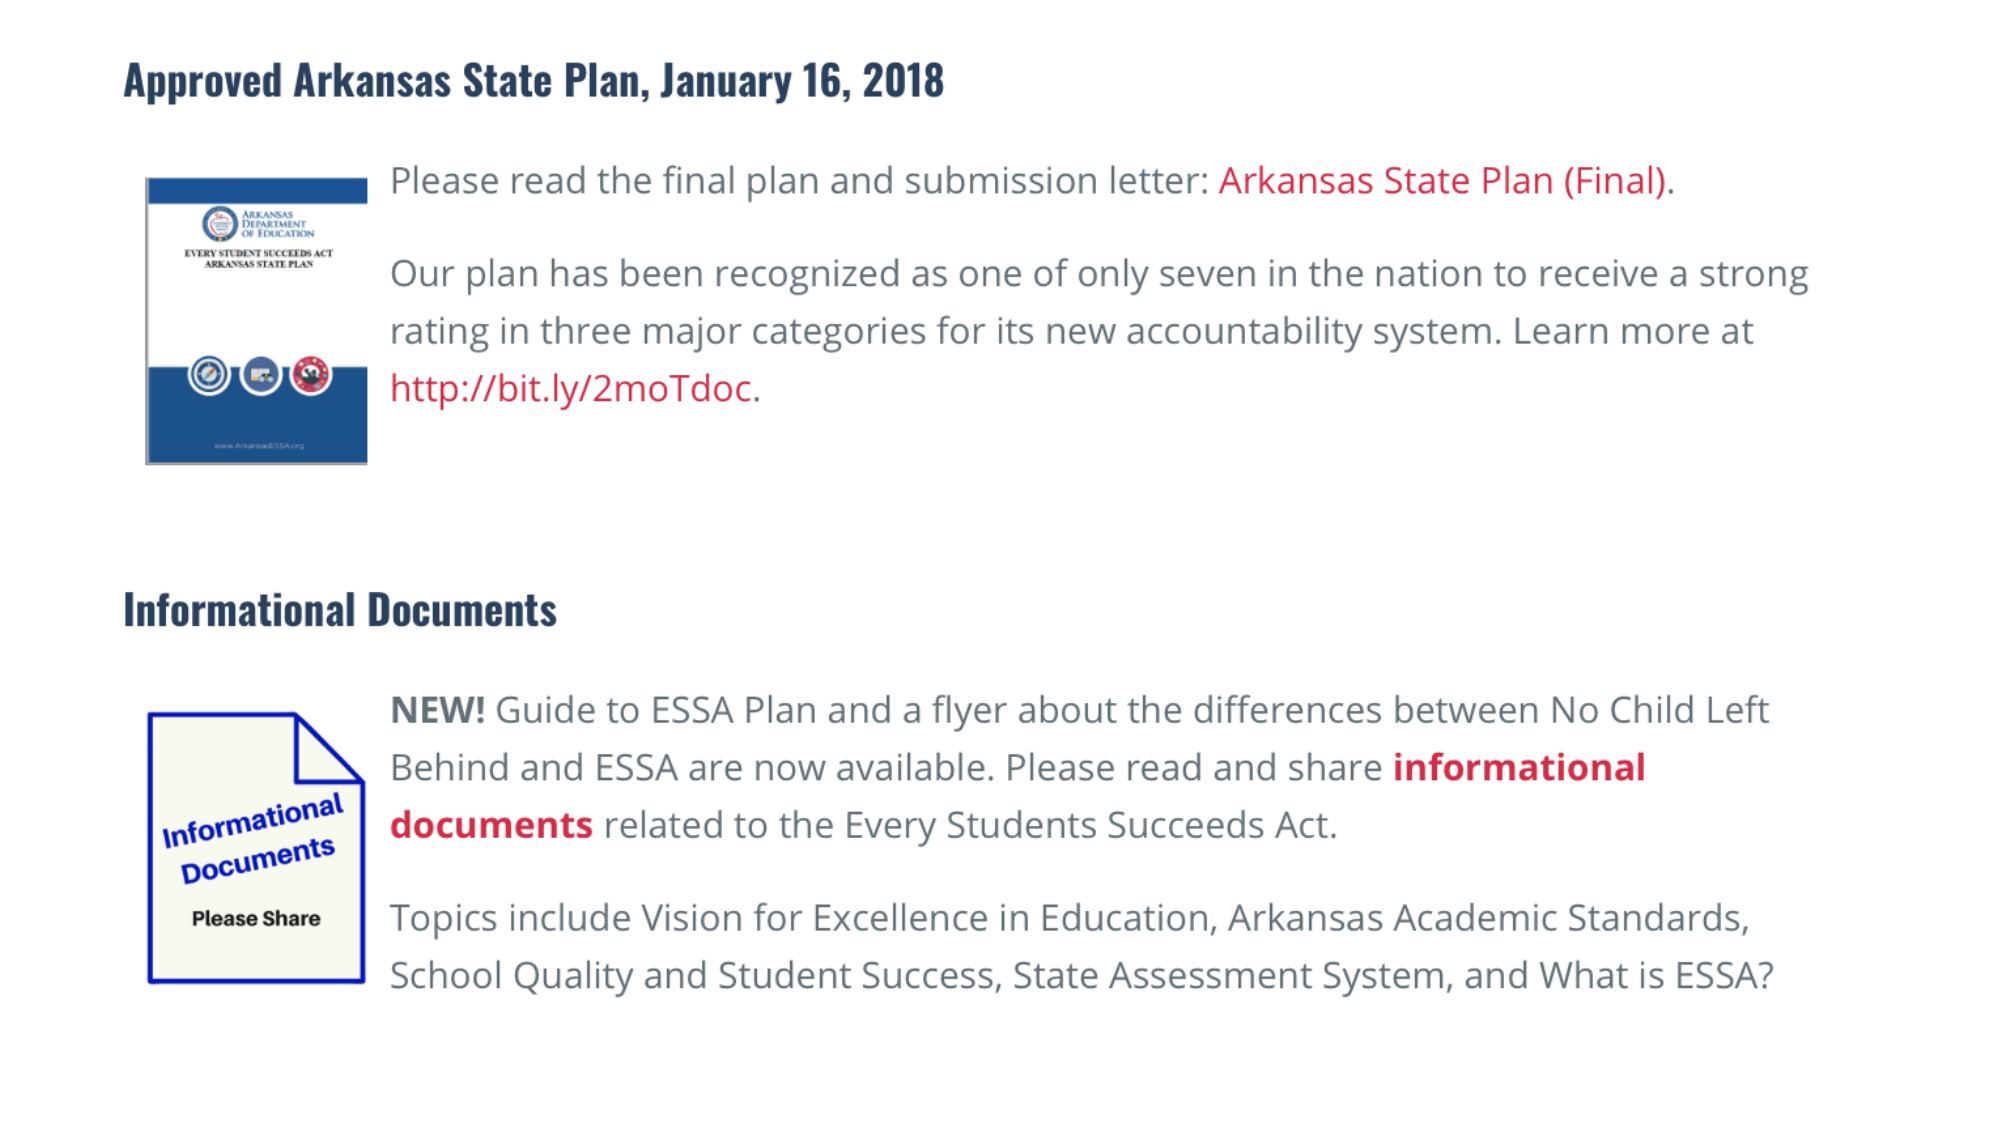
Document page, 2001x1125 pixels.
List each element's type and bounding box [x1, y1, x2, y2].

picture [106, 51, 1861, 1055]
